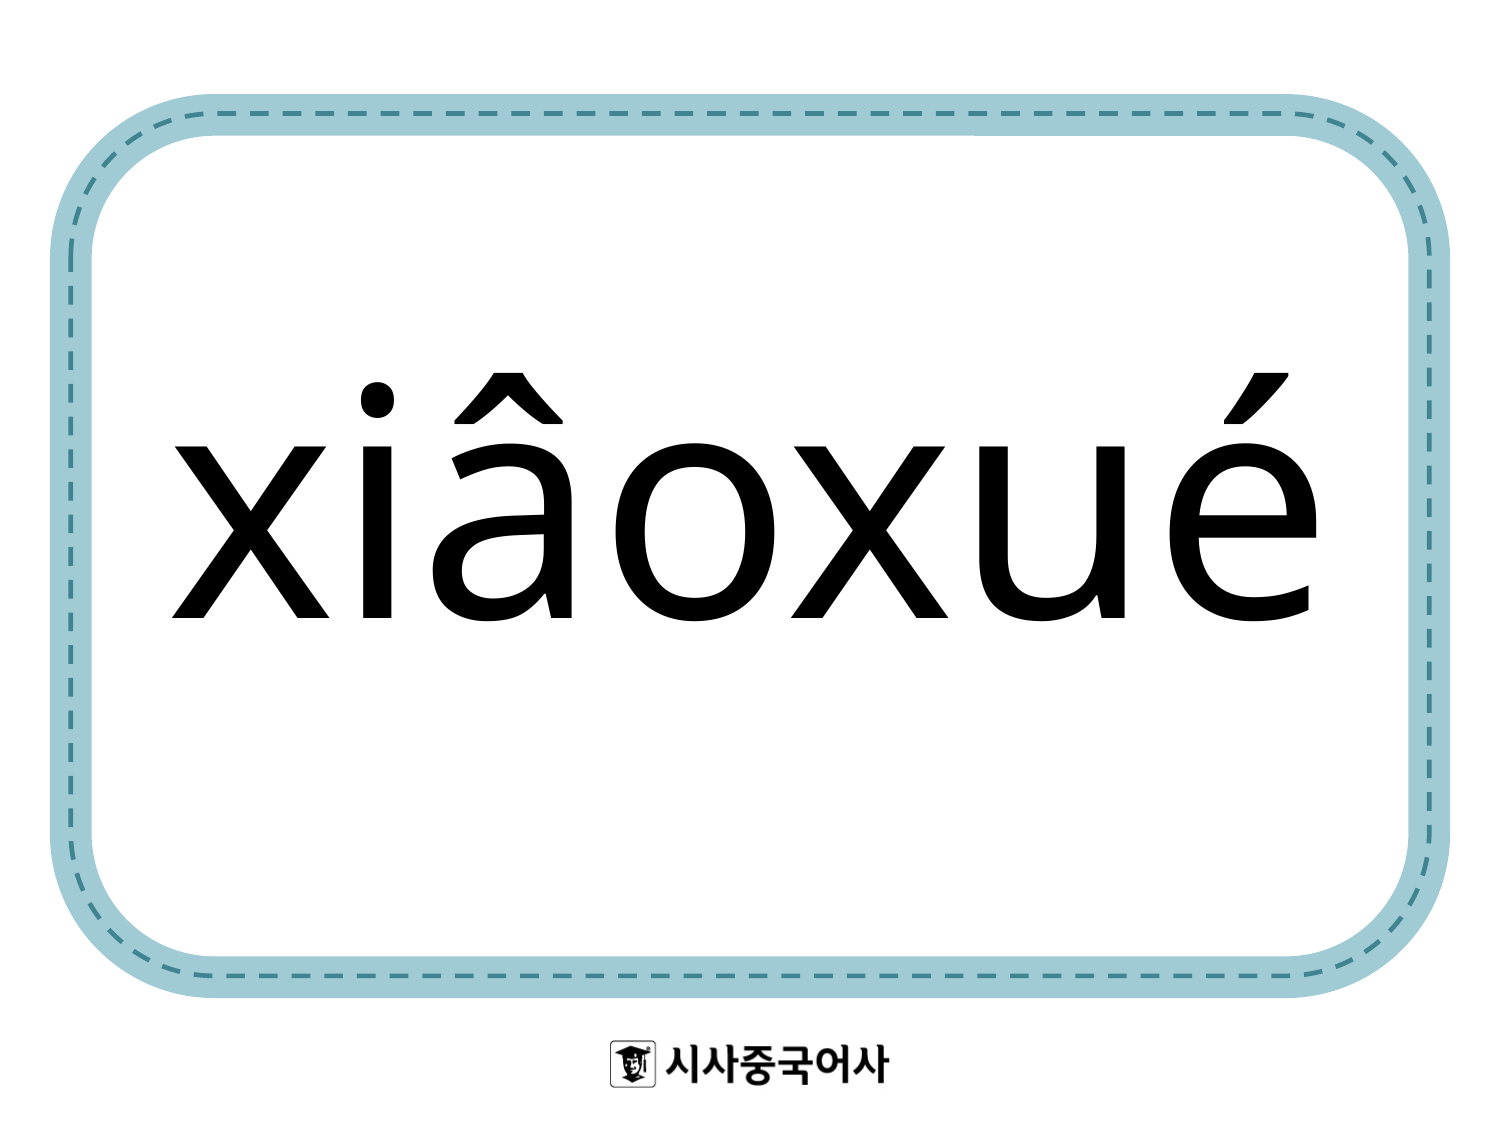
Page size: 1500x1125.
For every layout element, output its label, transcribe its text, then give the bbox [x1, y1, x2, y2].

picture [602, 1034, 898, 1094]
text_box xiâoxué [145, 219, 1354, 882]
